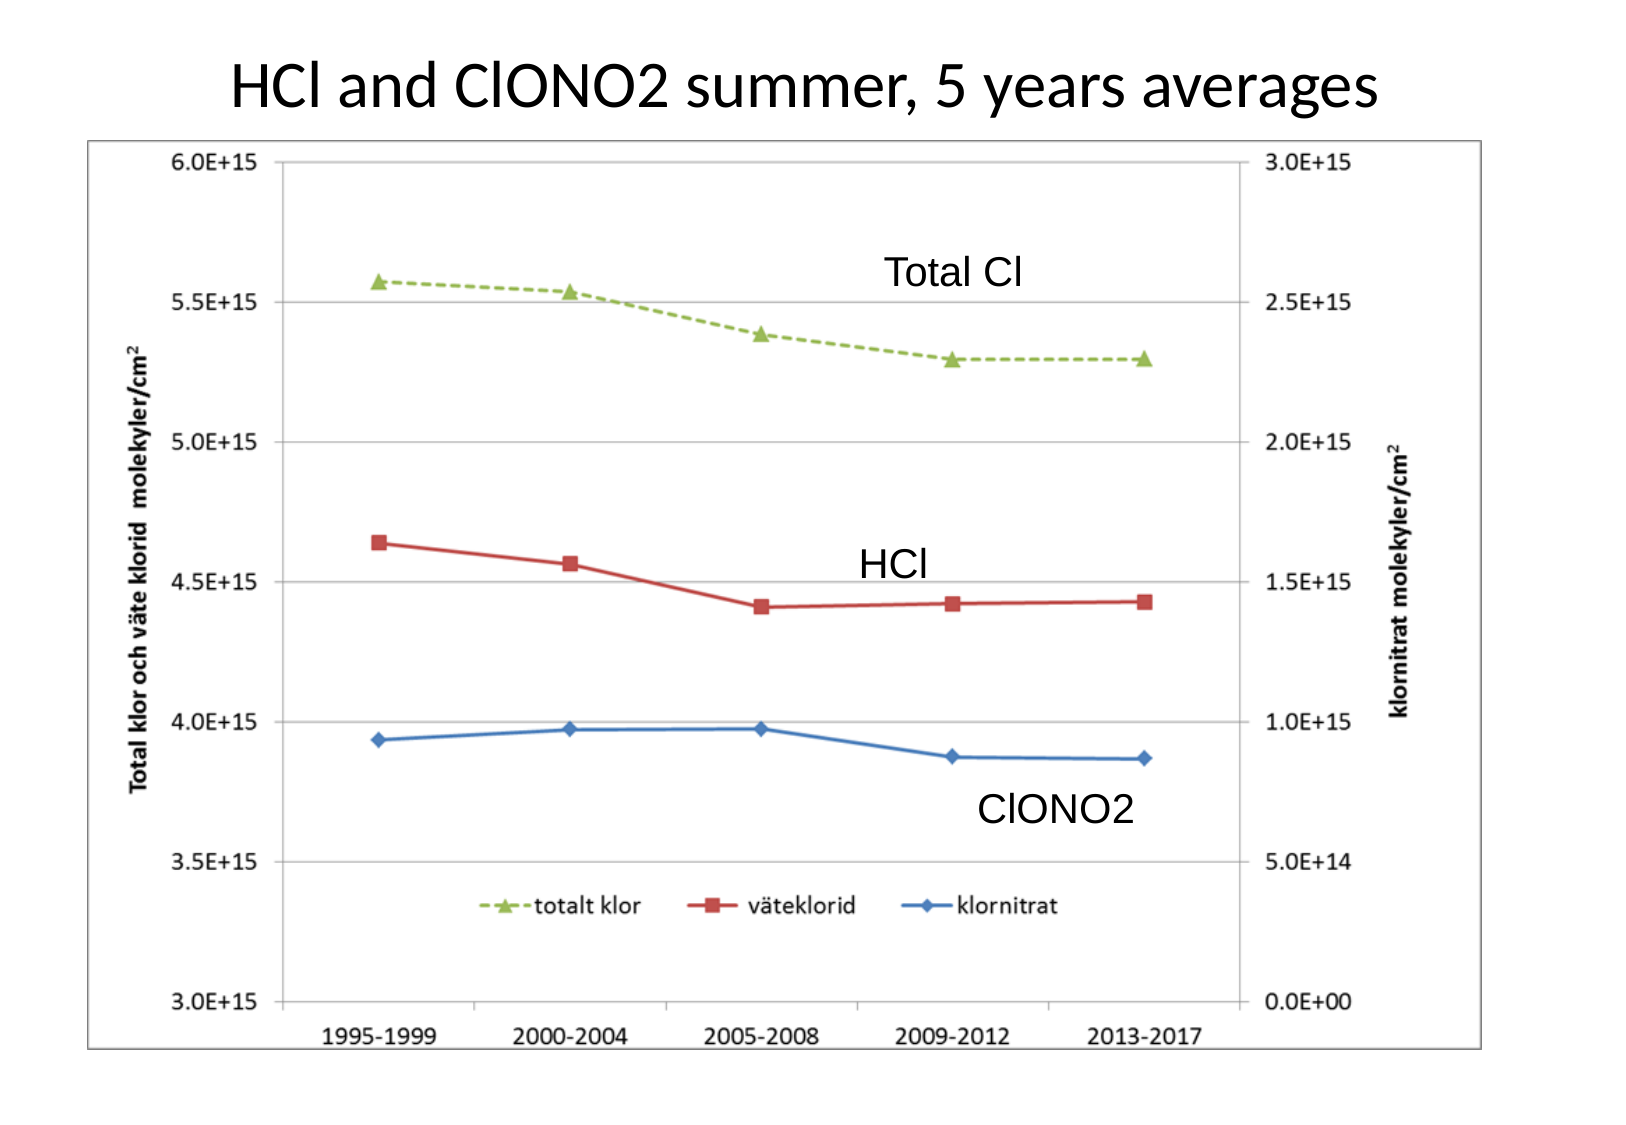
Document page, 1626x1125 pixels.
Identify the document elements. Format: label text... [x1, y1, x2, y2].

title HCl and ClONO2 summer, 5 years averages [81, 0, 1544, 175]
picture [87, 140, 1483, 1051]
